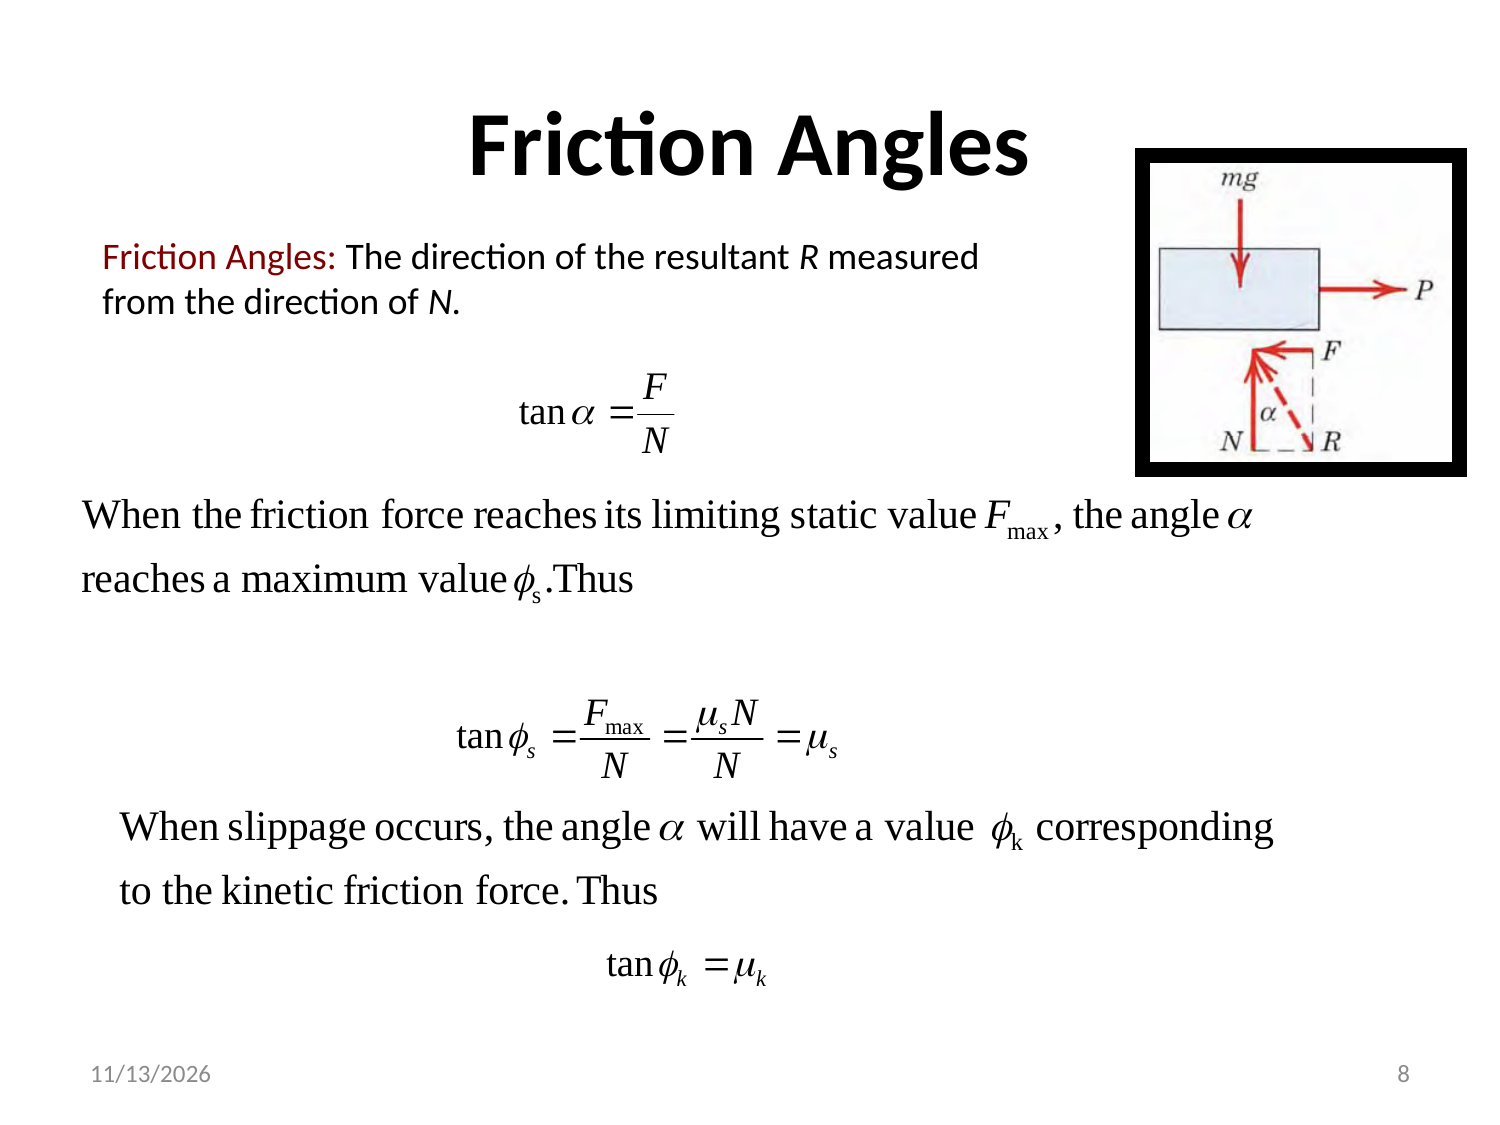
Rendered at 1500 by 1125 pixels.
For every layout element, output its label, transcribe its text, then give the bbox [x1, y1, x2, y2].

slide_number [75, 1042, 425, 1103]
title Friction Angles [75, 45, 1425, 233]
picture [1149, 162, 1453, 463]
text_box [599, 937, 775, 996]
text_box Friction Angles: The direction of the resultant R measured from the direction of N. [87, 224, 1013, 330]
slide_number 8 [1074, 1042, 1425, 1103]
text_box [74, 487, 1263, 614]
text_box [449, 687, 847, 788]
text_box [112, 799, 1294, 913]
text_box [512, 362, 684, 464]
